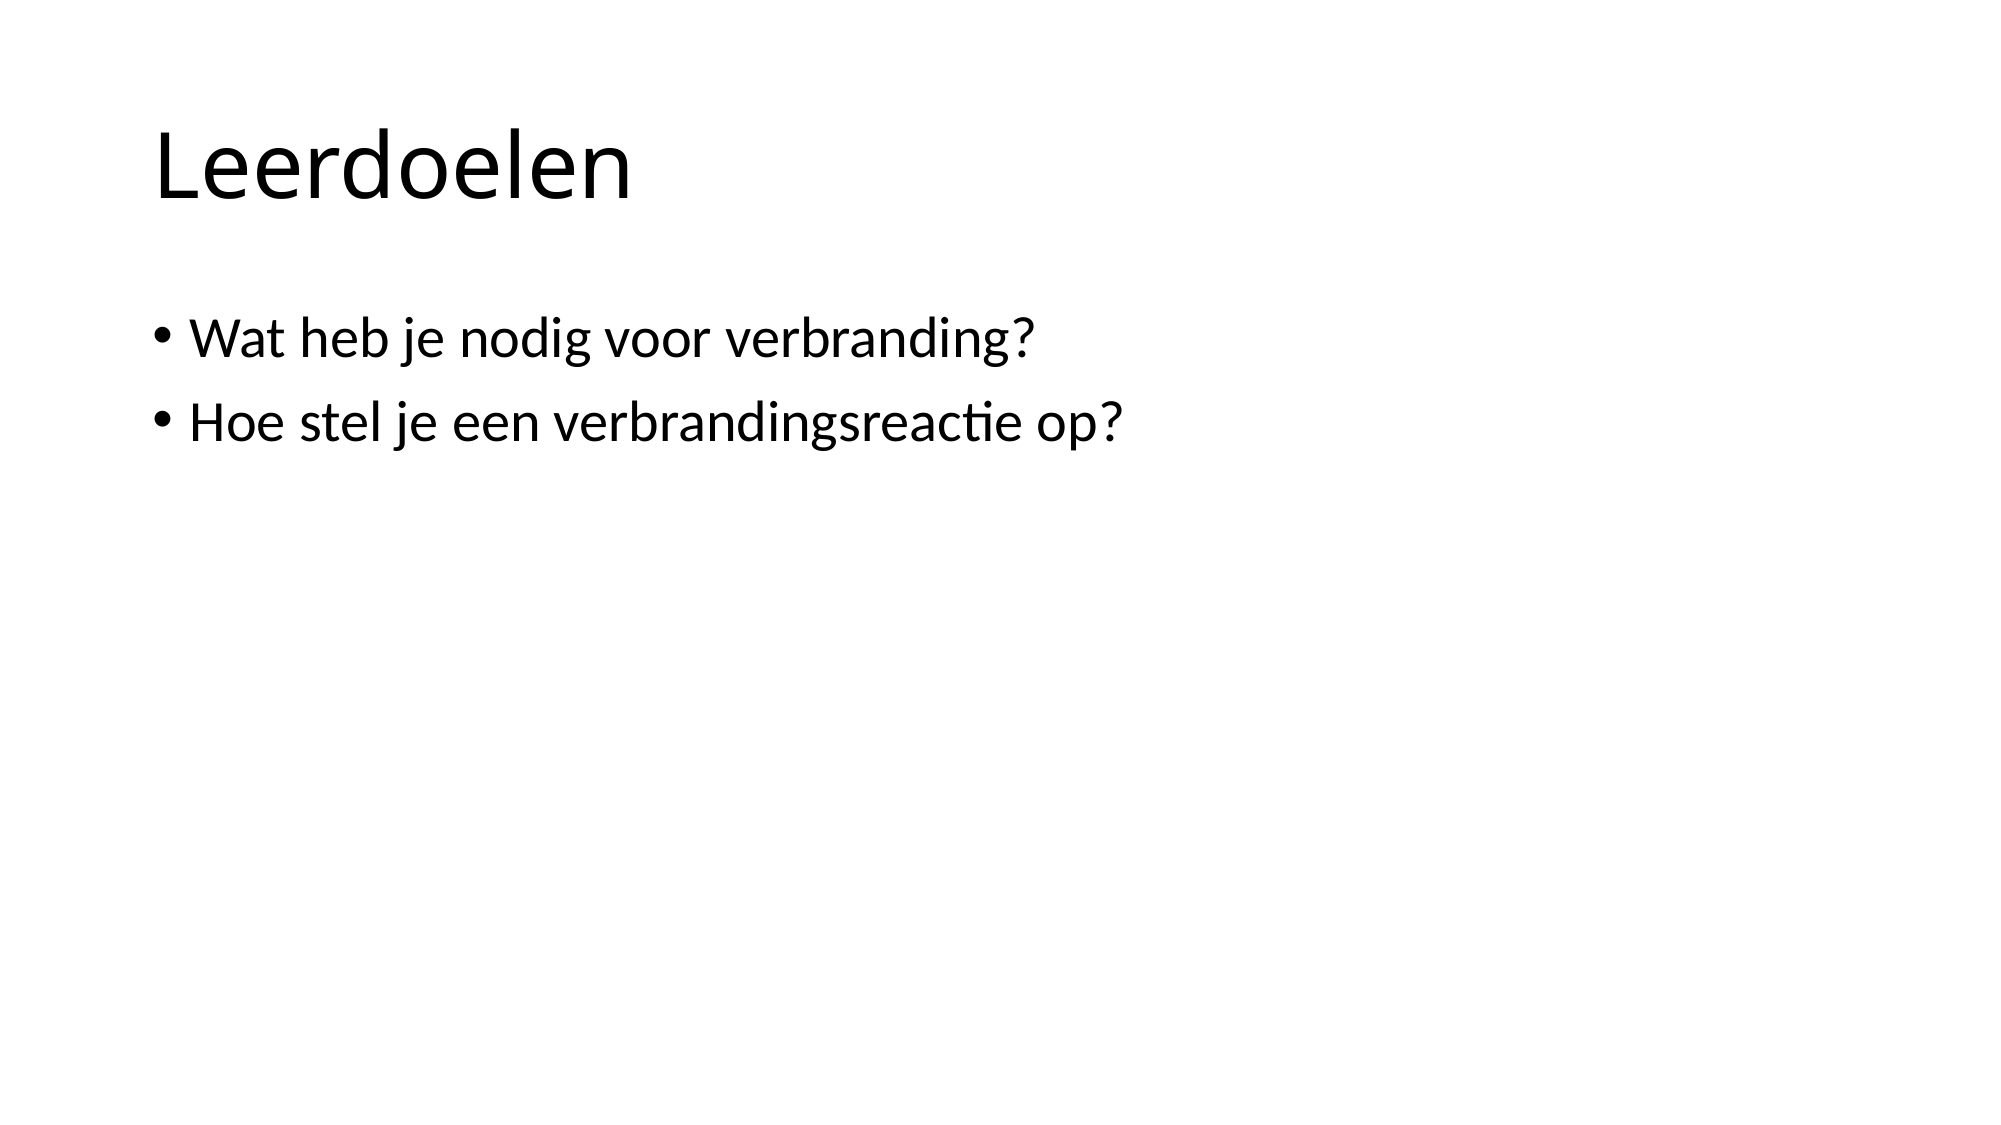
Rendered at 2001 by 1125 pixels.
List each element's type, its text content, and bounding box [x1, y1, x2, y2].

title Leerdoelen [137, 59, 1863, 278]
list Wat heb je nodig voor verbranding? Hoe stel je een verbrandingsreactie op? [137, 299, 1863, 1014]
